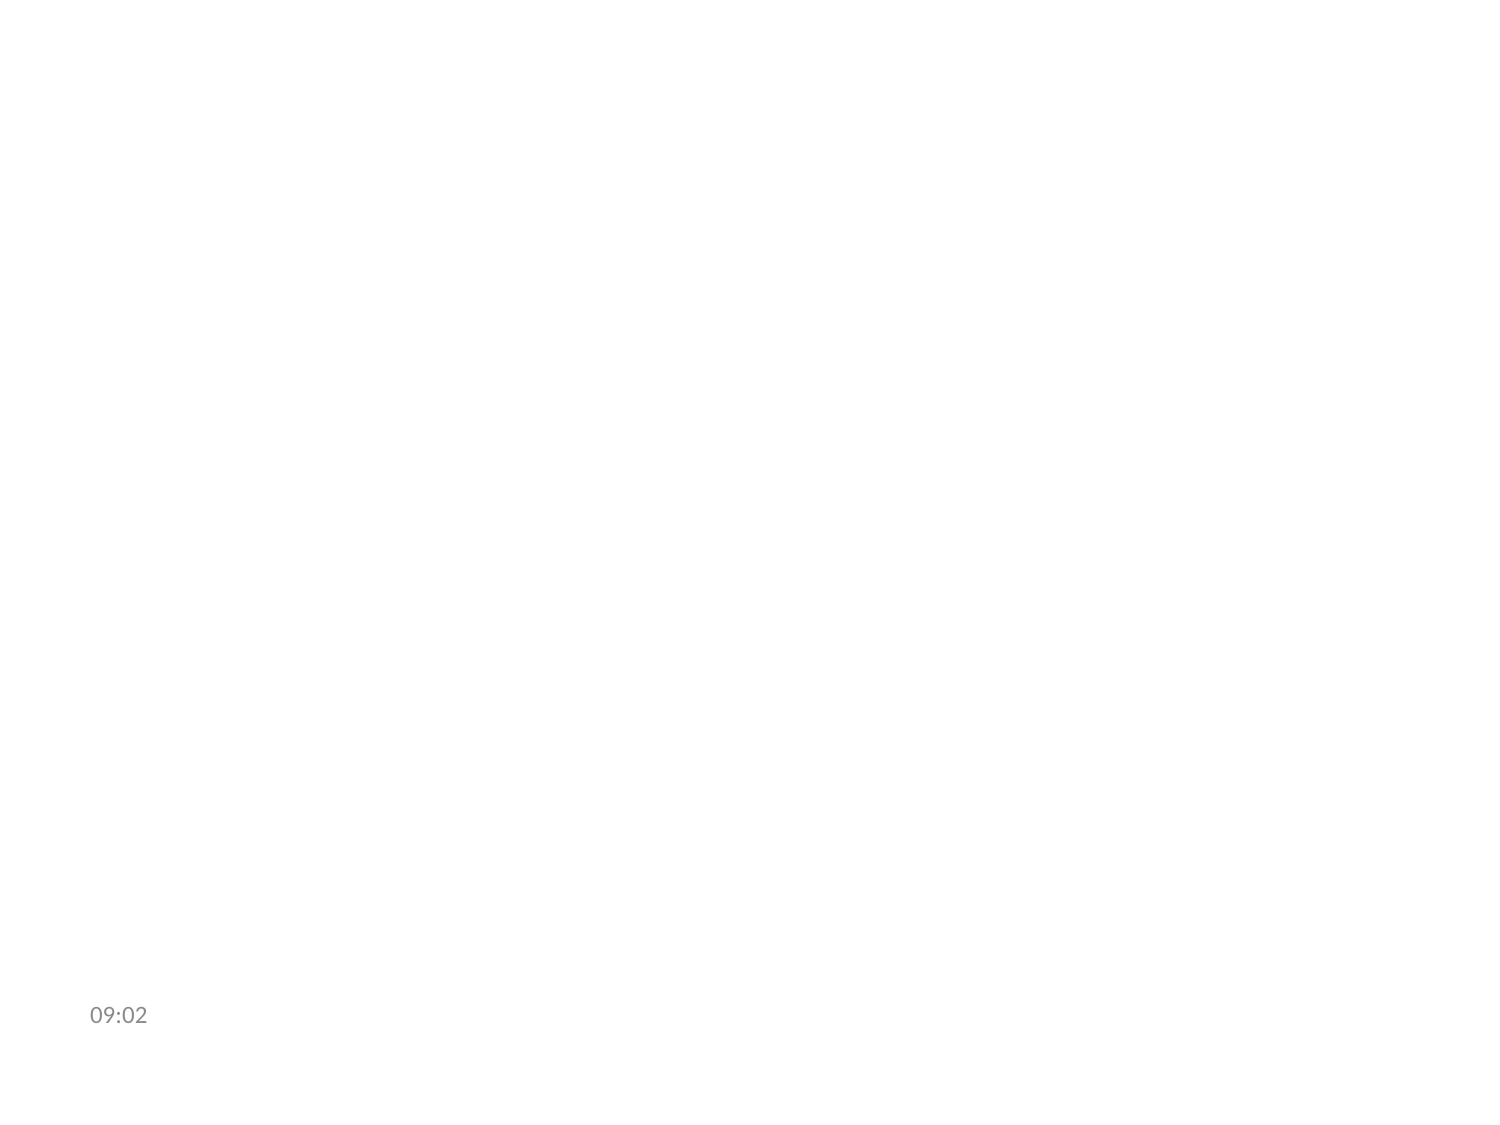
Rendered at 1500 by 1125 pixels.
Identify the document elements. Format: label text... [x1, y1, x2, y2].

text_box 15:35 [75, 983, 425, 1044]
